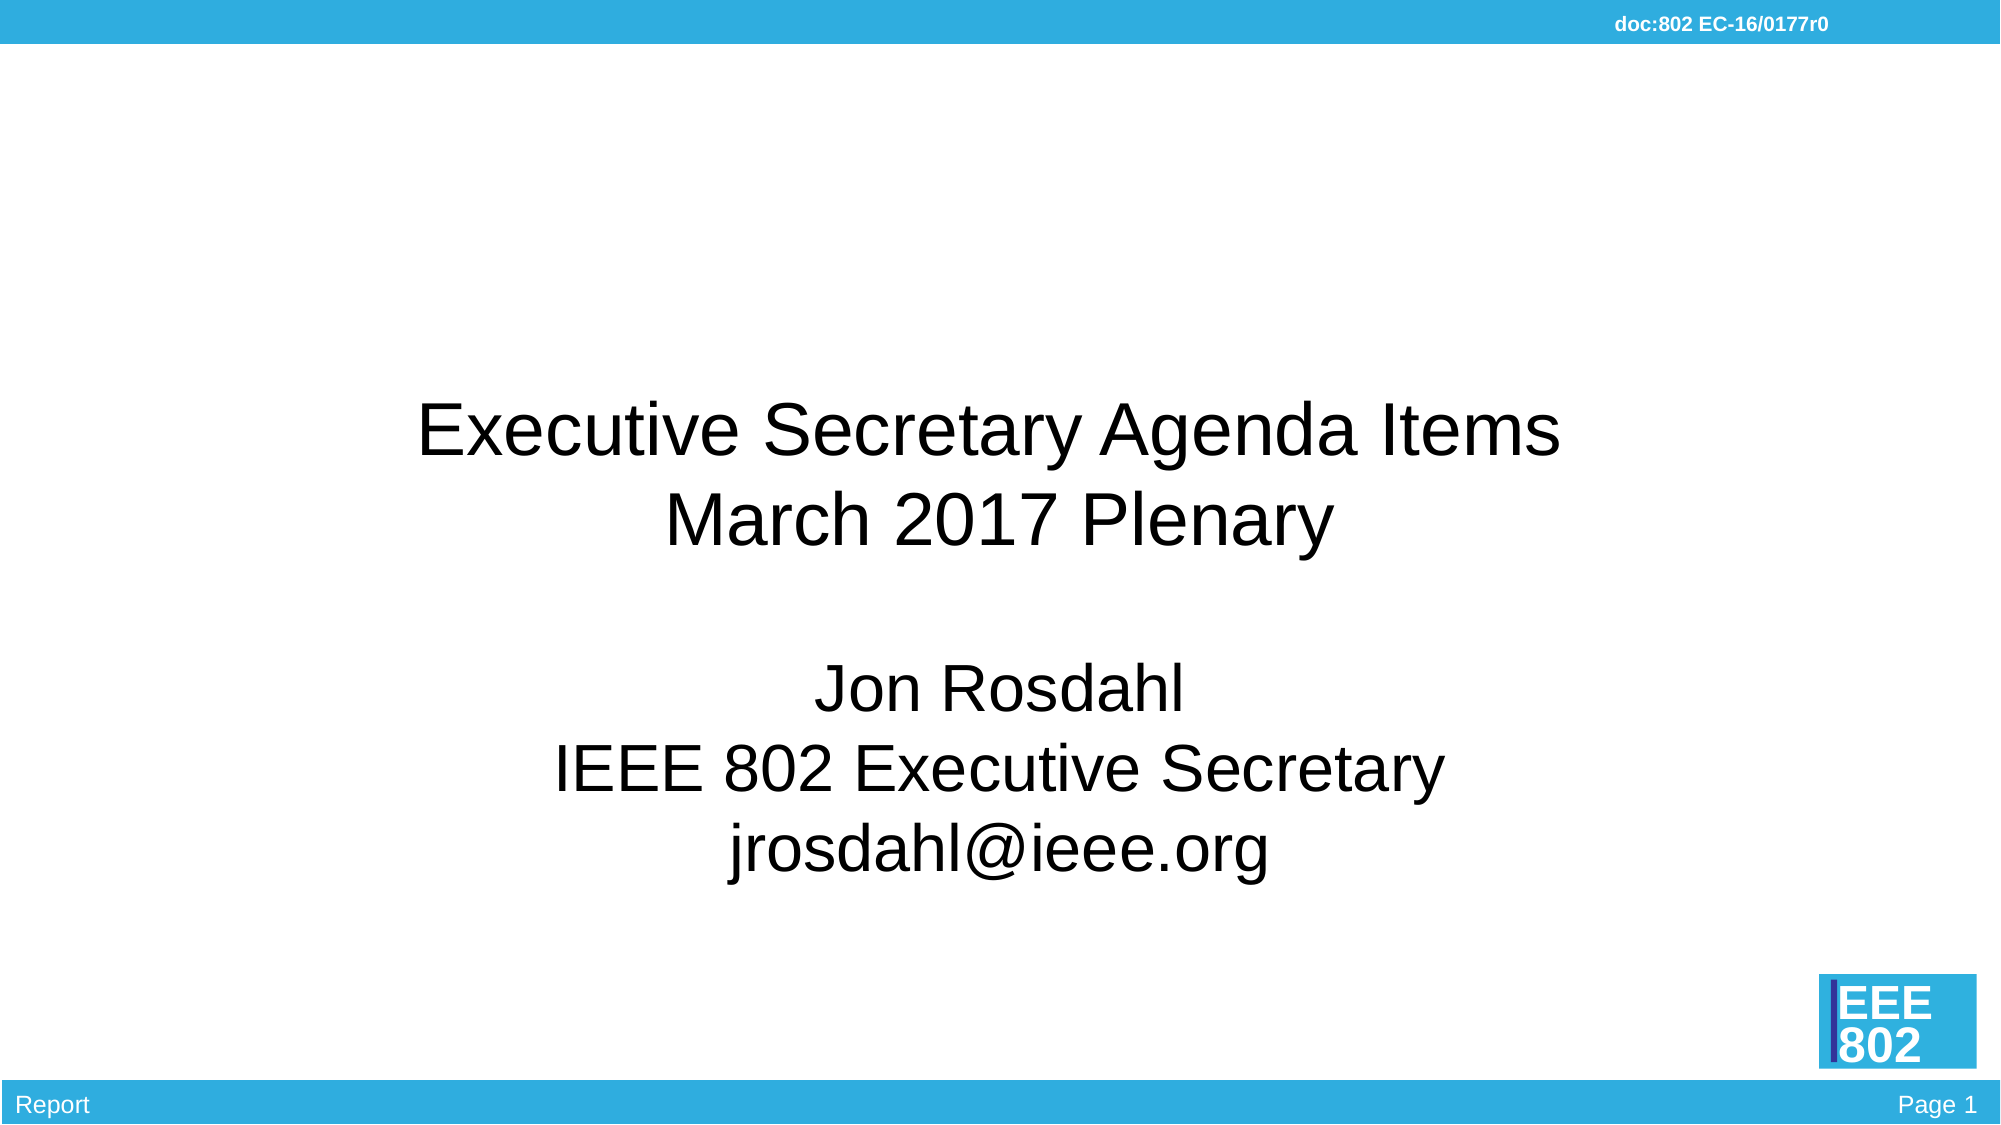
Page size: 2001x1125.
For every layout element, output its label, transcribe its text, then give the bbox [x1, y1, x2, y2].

title Executive Secretary Agenda Items March 2017 Plenary [150, 349, 1850, 591]
subtitle Jon Rosdahl IEEE 802 Executive Secretary jrosdahl@ieee.org [300, 637, 1700, 925]
